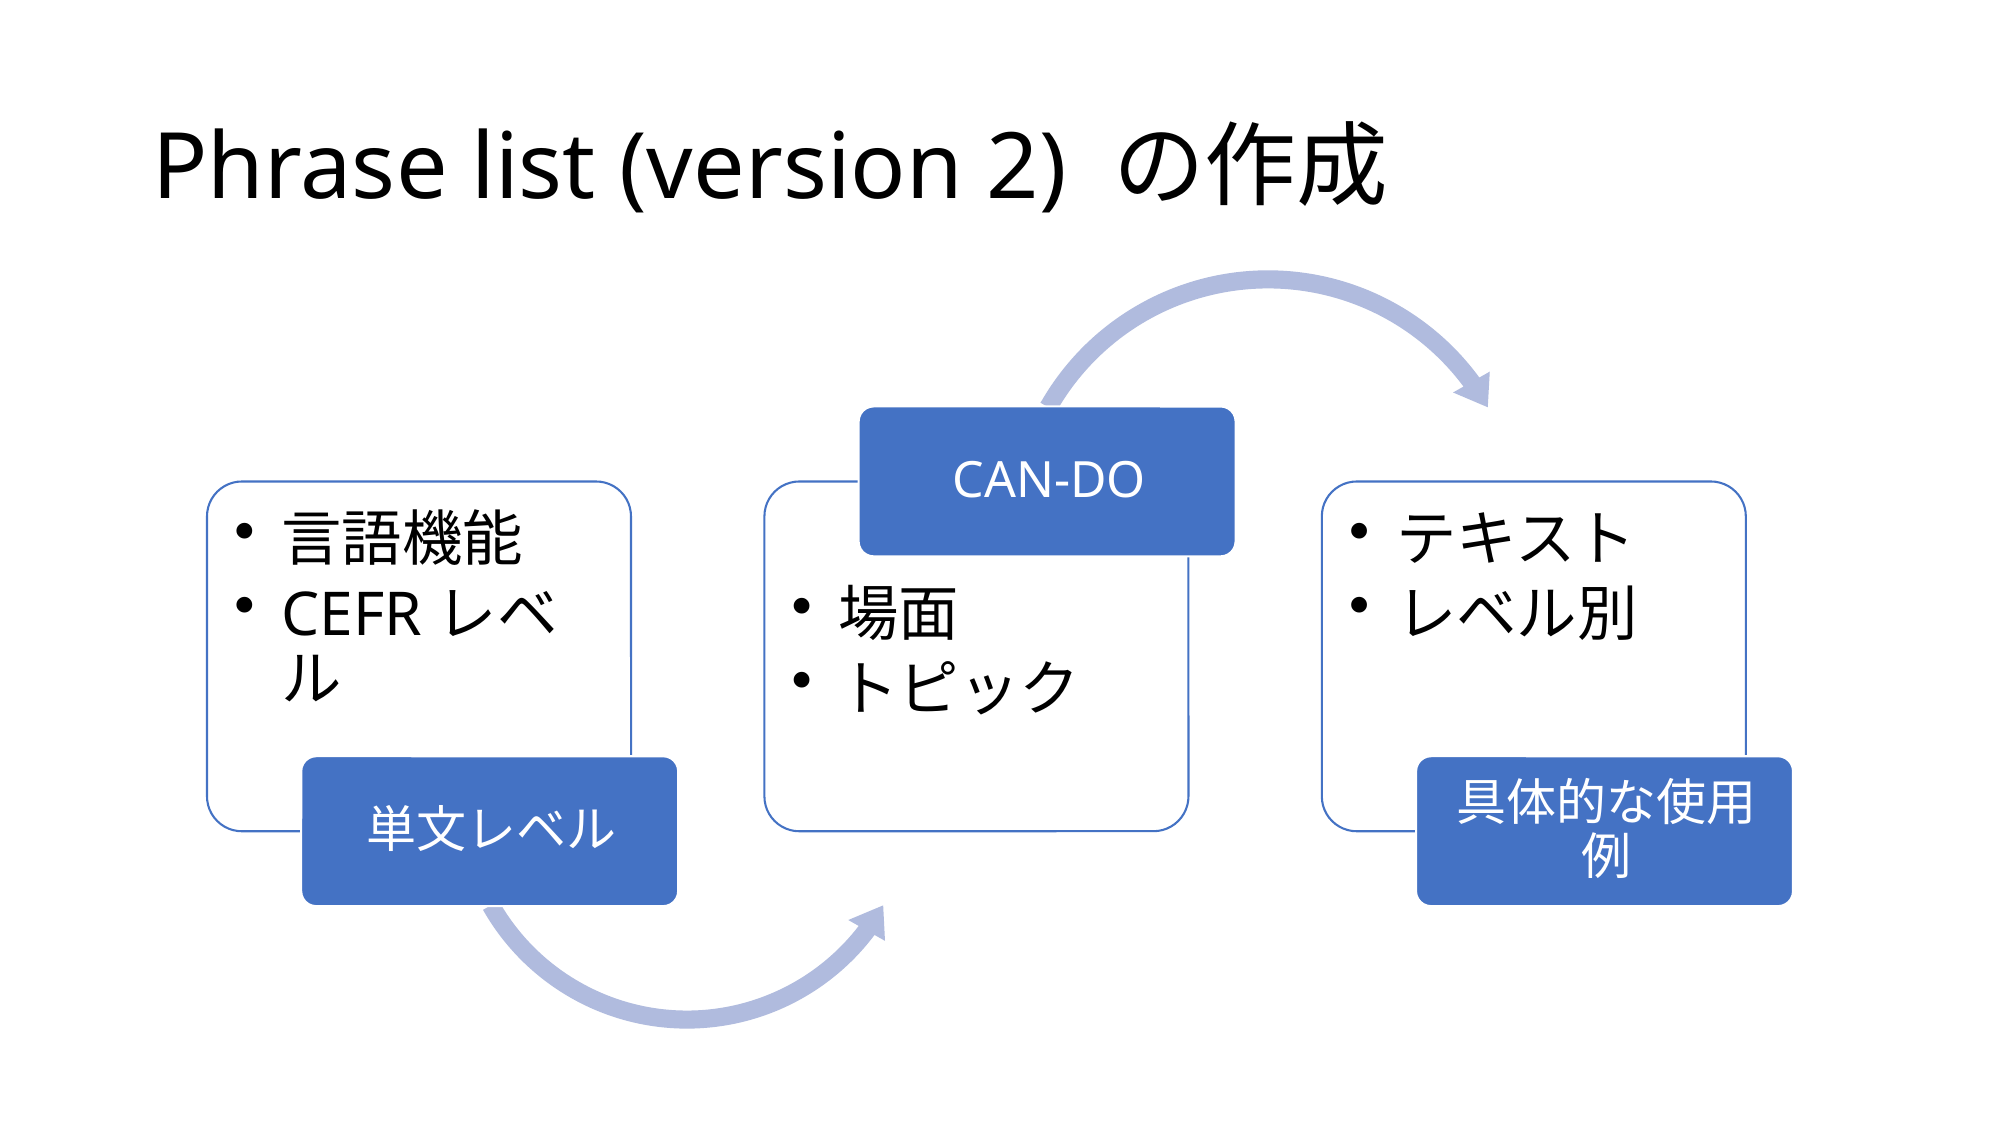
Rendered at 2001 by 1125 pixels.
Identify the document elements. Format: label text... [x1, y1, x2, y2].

title Phrase list (version 2) の作成 [137, 59, 1863, 278]
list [137, 299, 1863, 1014]
